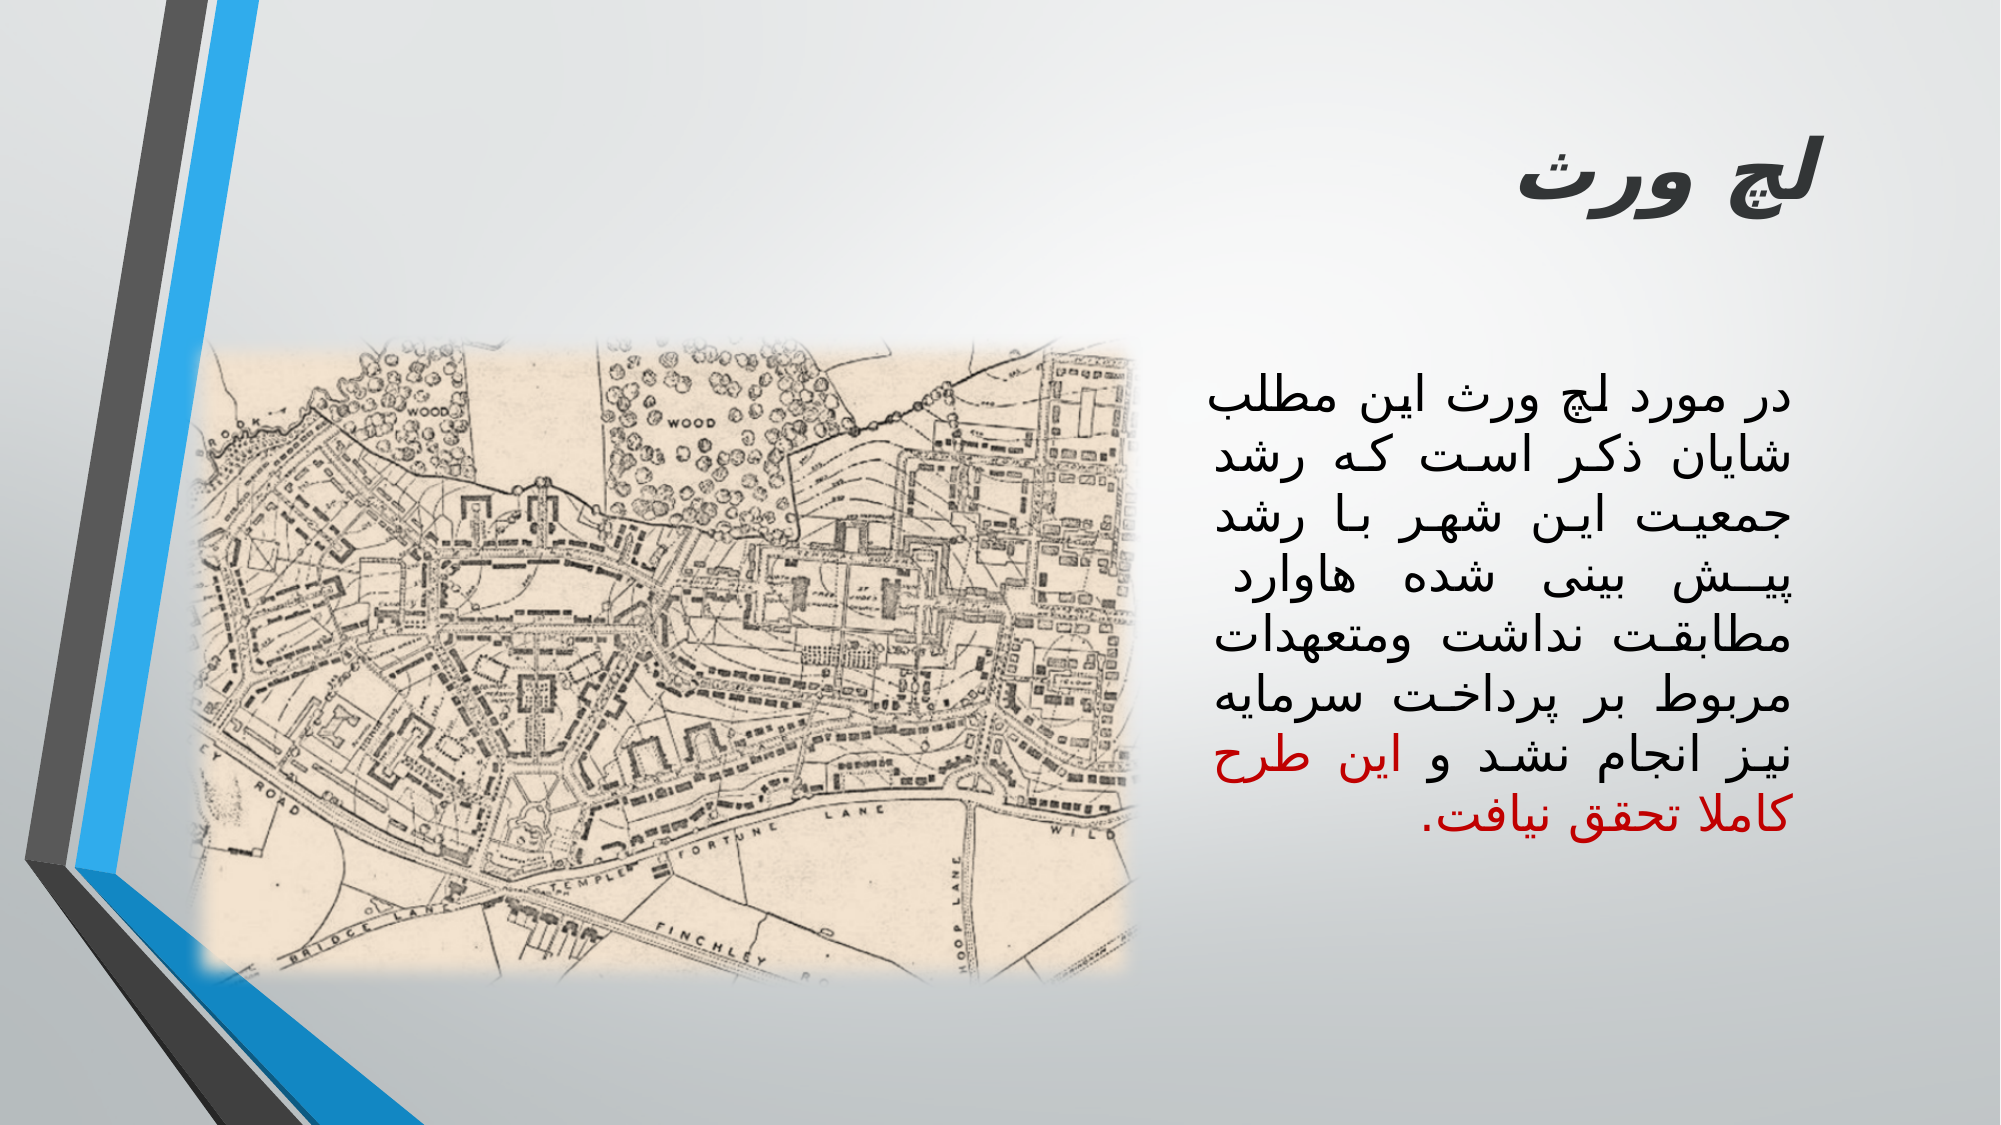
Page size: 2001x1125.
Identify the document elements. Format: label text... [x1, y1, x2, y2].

picture [184, 333, 1143, 990]
title لچ ورث [771, 47, 1830, 285]
text_box در مورد لچ ورث این مطلب شایان ذکر است که رشد جمعیت این شهر با رشد پیش بینی شده هاوارد مطابقت نداشت ومتعهدات مربوط بر پرداخت سرمایه نیز انجام نشد و این طرح کاملا تحقق نیافت. [1189, 354, 1809, 910]
